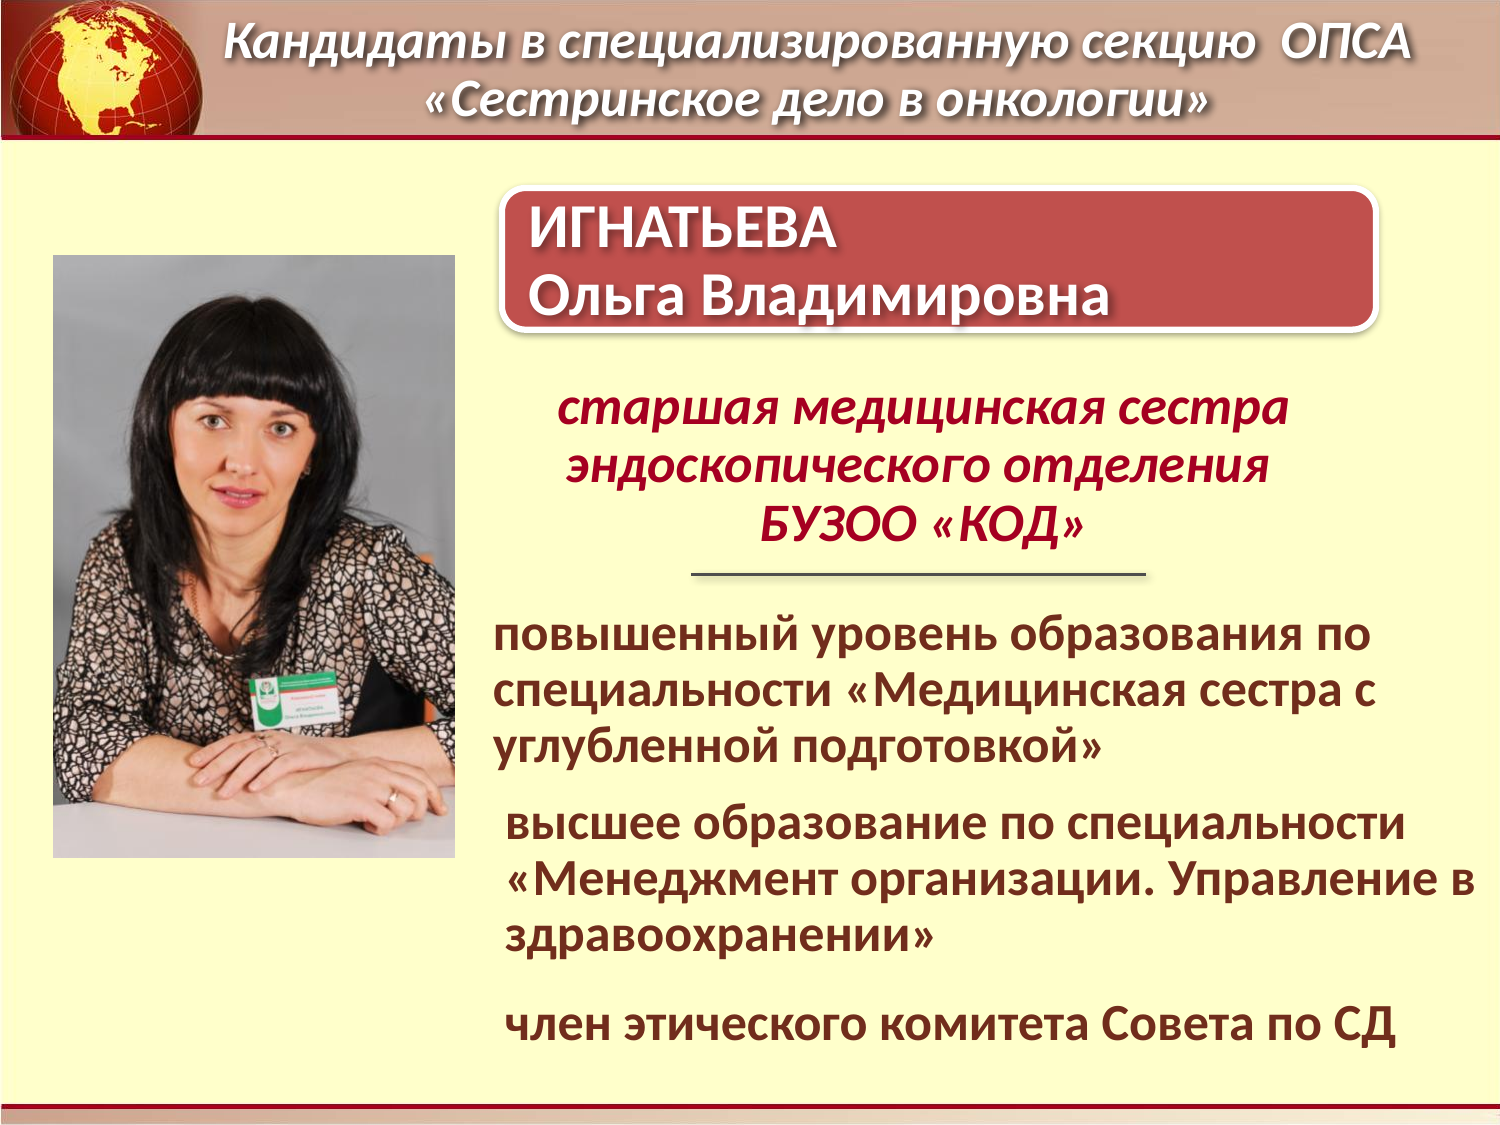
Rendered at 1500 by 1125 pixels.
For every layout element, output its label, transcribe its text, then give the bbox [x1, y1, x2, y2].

text_box [498, 188, 513, 329]
text_box Кандидаты в специализированную секцию ОПСА «Сестринское дело в онкологии» [147, 3, 1489, 136]
text_box старшая медицинская сестра эндоскопического отделения БУЗОО «КОД» [466, 370, 1382, 561]
picture [0, 0, 1500, 1125]
text_box ИГНАТЬЕВА Ольга Владимировна [513, 186, 1382, 337]
text_box высшее образование по специальности «Менеджмент организации. Управление в здравоохранении» [490, 786, 1500, 971]
text_box повышенный уровень образования по специальности «Медицинская сестра с углубленной подготовкой» [478, 597, 1438, 782]
text_box член этического комитета Совета по СД [490, 987, 1500, 1059]
